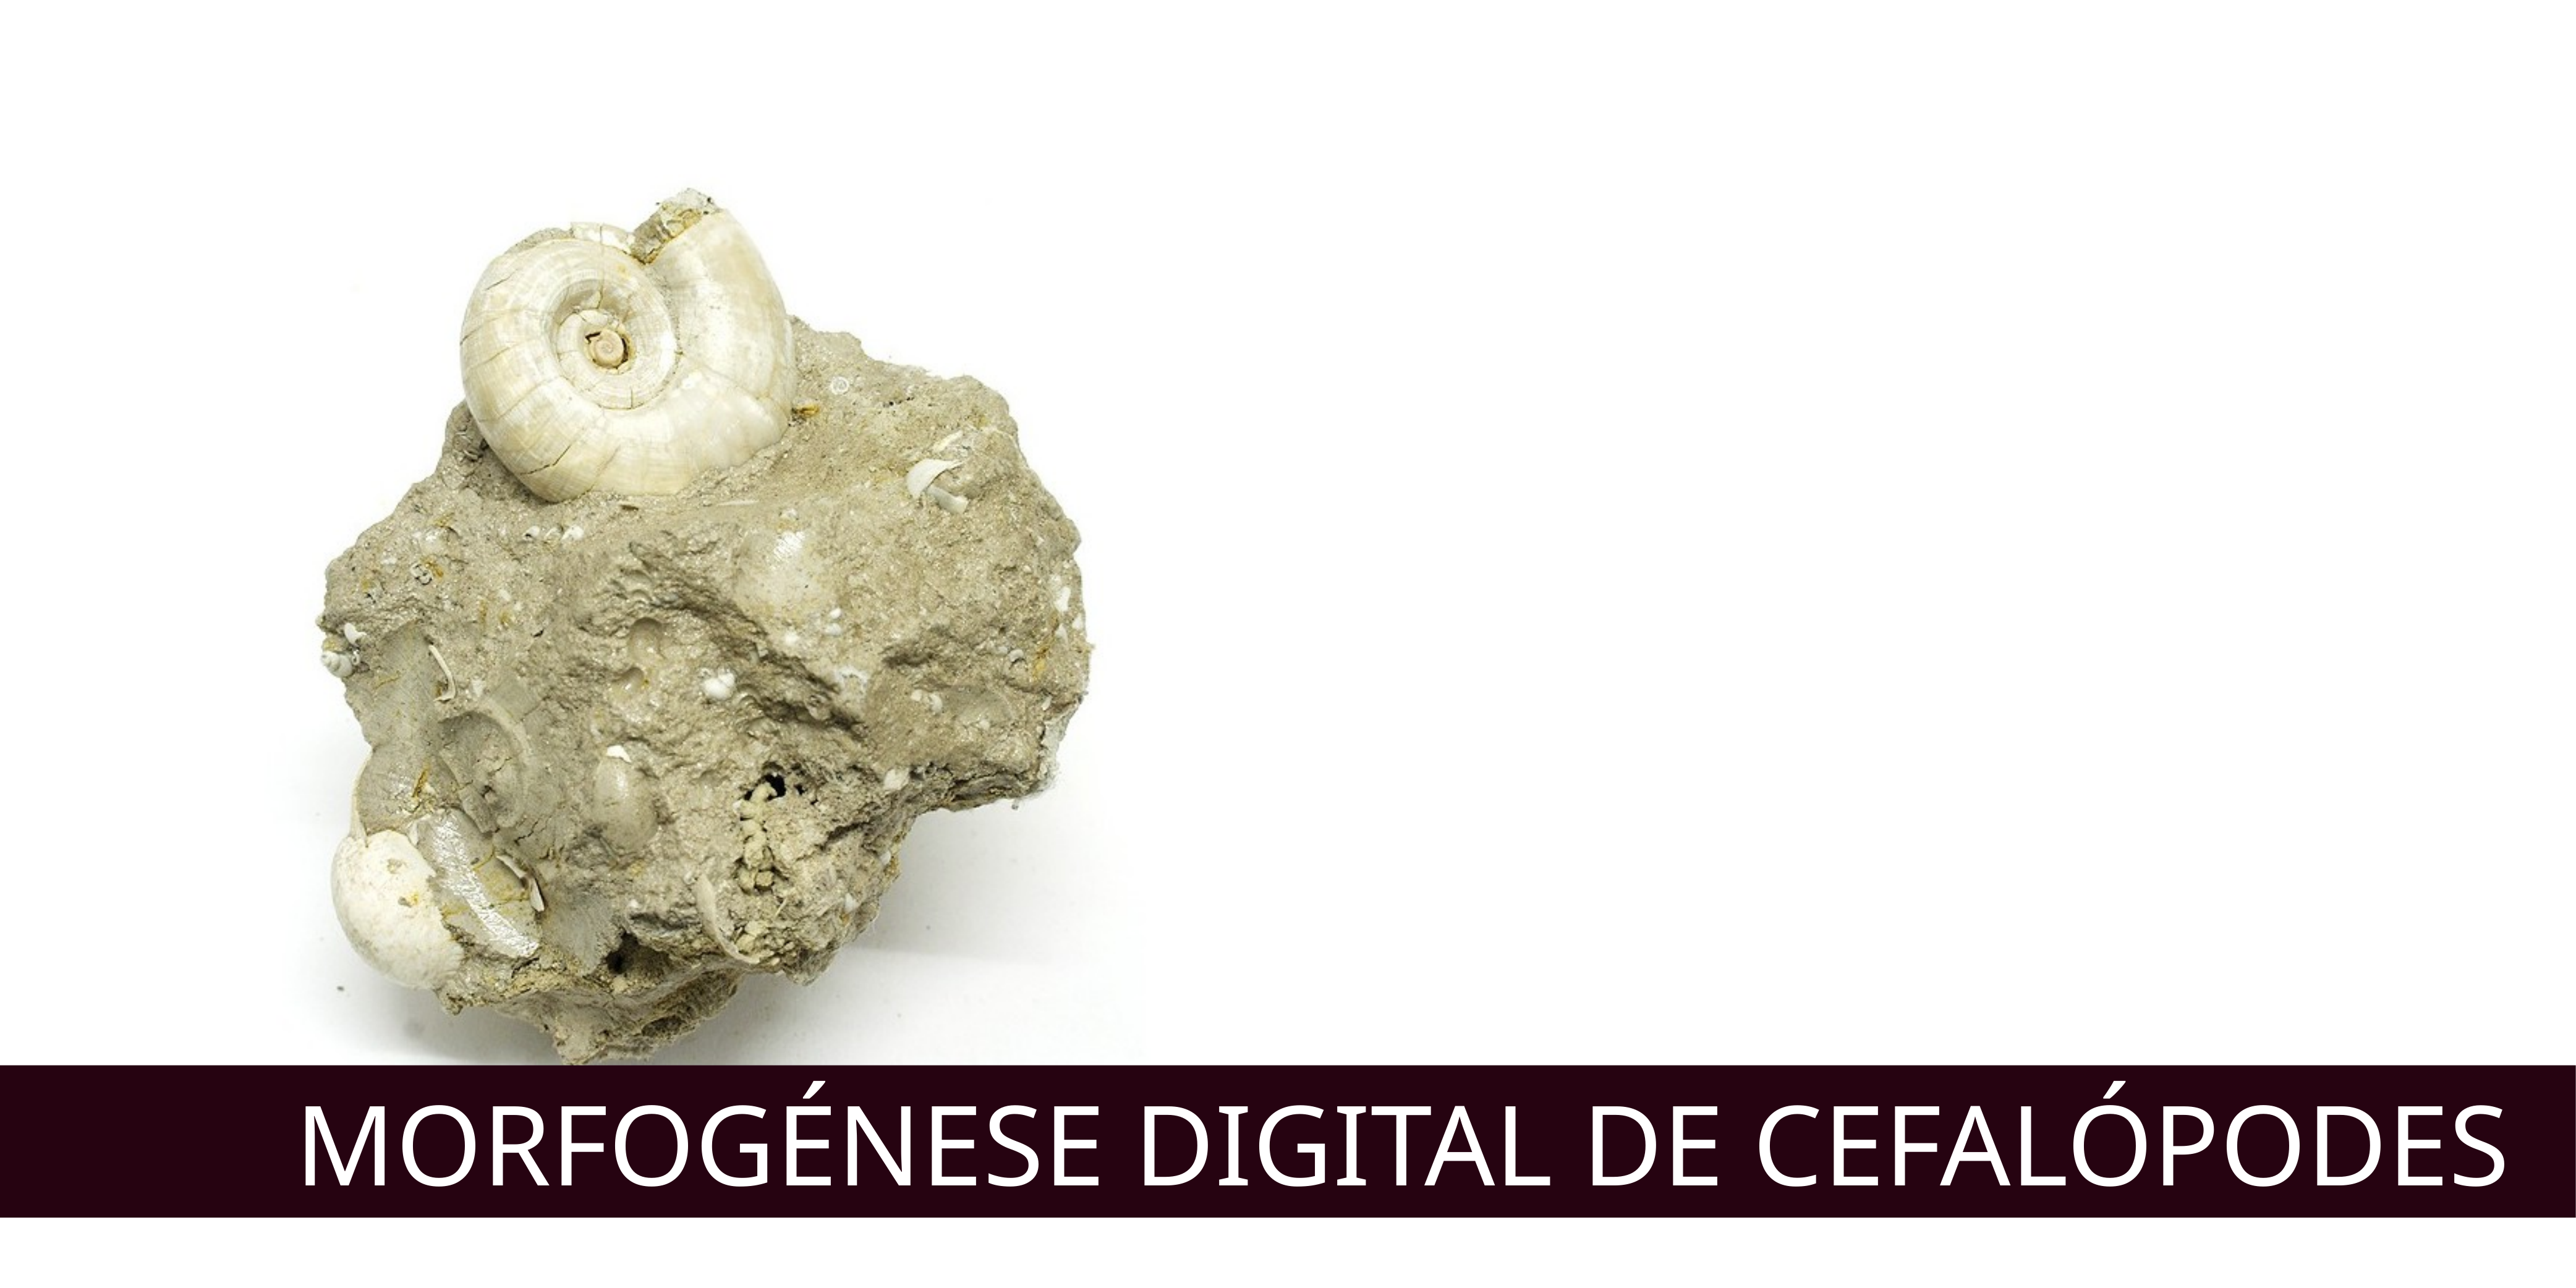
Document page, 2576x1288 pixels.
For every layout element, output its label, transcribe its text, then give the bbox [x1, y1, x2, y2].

picture [112, 33, 1293, 1214]
text_box MORFOGÉNESE DIGITAL DE CEFALÓPODES [195, 1068, 2574, 1215]
text_box [0, 1065, 2576, 1218]
